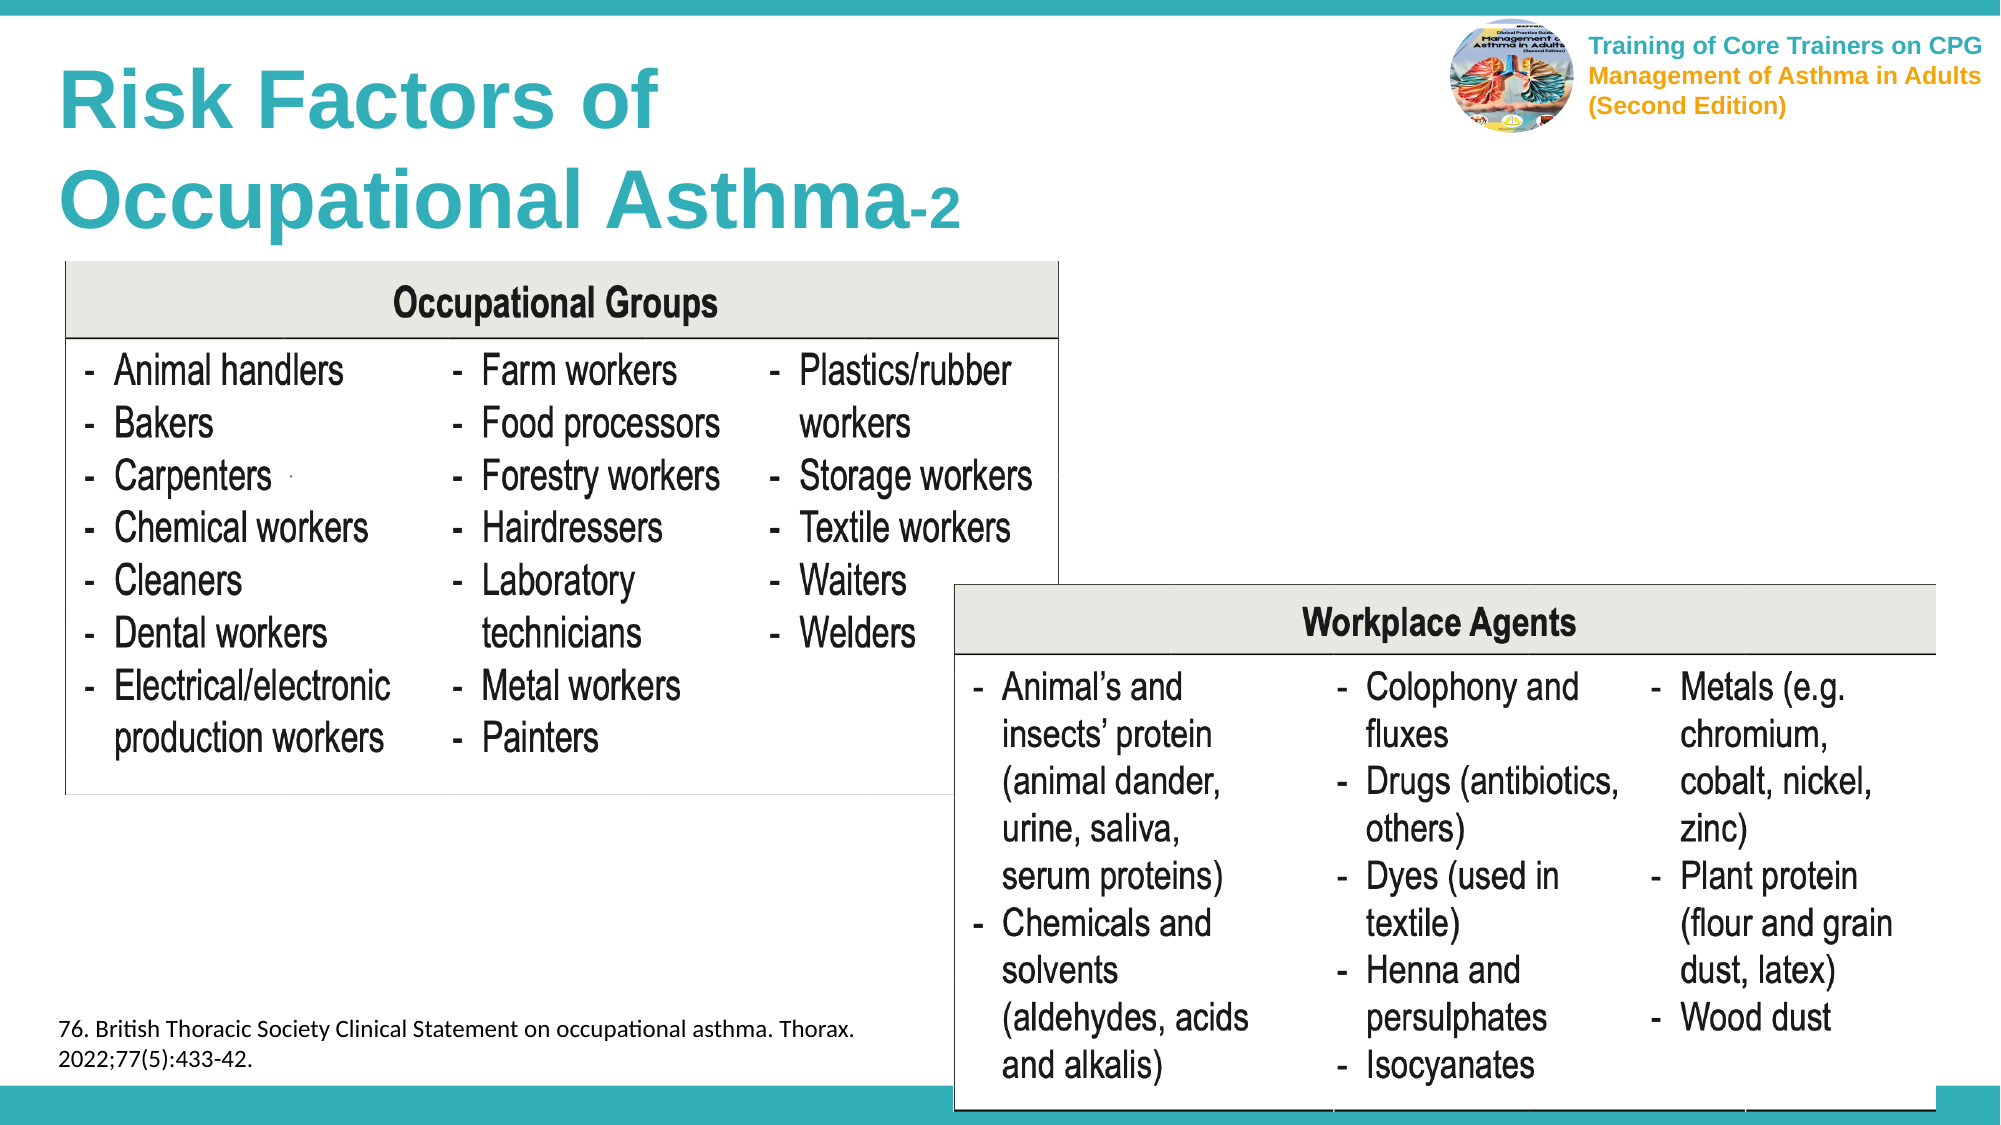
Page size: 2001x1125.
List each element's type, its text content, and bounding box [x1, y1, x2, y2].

list Risk Factors of Occupational Asthma-2 [43, 82, 2000, 209]
picture [1449, 18, 1574, 82]
picture [64, 261, 1936, 1112]
text_box 76. British Thoracic Society Clinical Statement on occupational asthma. Thorax. 2022;77(5):433-42. [43, 1005, 914, 1080]
